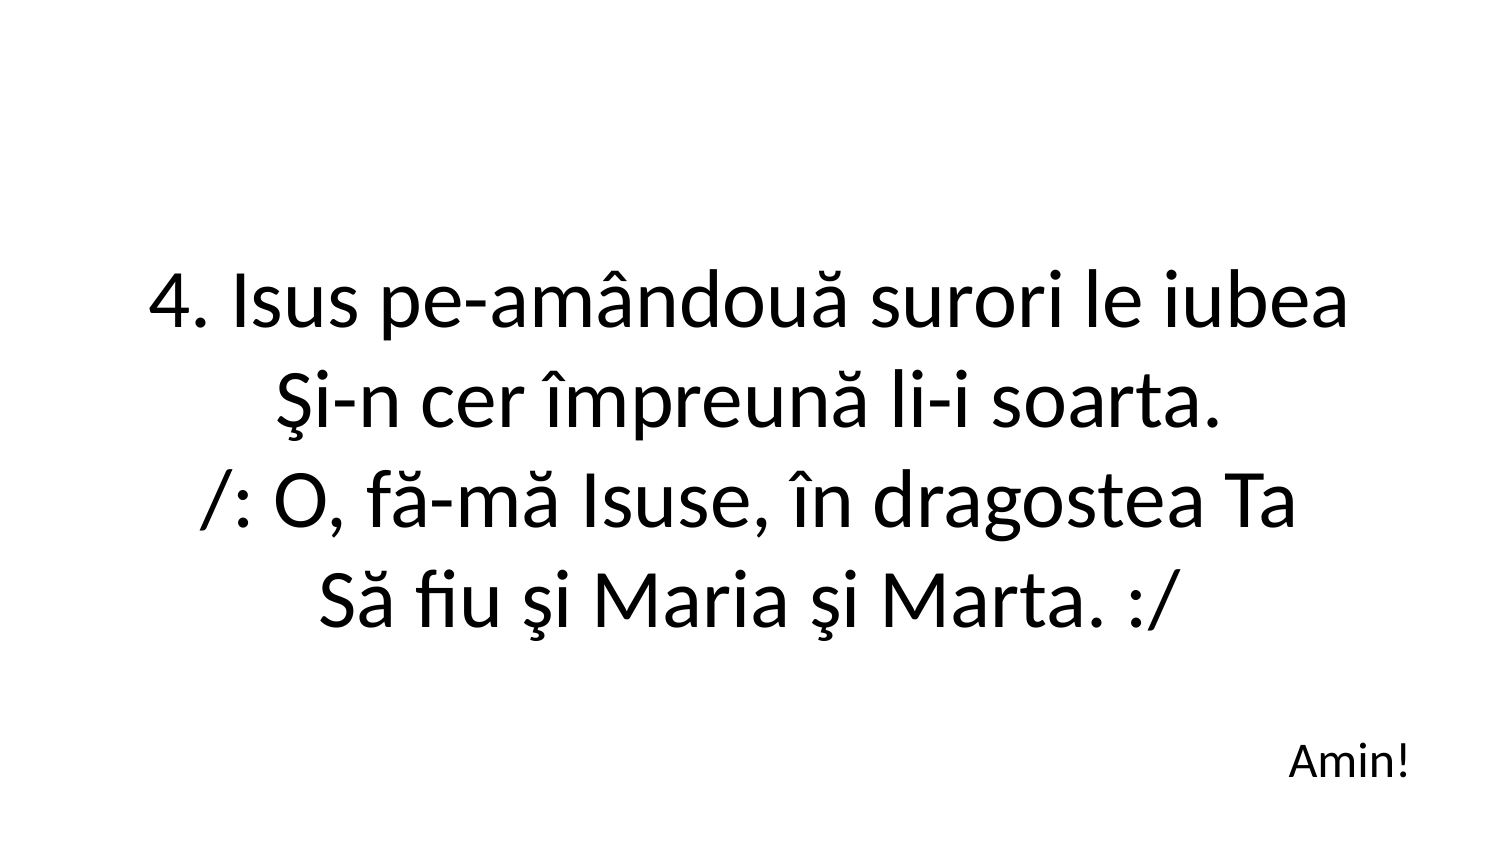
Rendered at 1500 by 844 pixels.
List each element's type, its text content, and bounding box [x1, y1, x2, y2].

text_box 4. Isus pe-amândouă surori le iubea Şi-n cer împreună li-i soarta. /: O, fă-mă Isuse, în dragostea Ta Să fiu şi Maria şi Marta. :/ [133, 192, 1367, 652]
text_box Amin! [1273, 674, 1427, 795]
